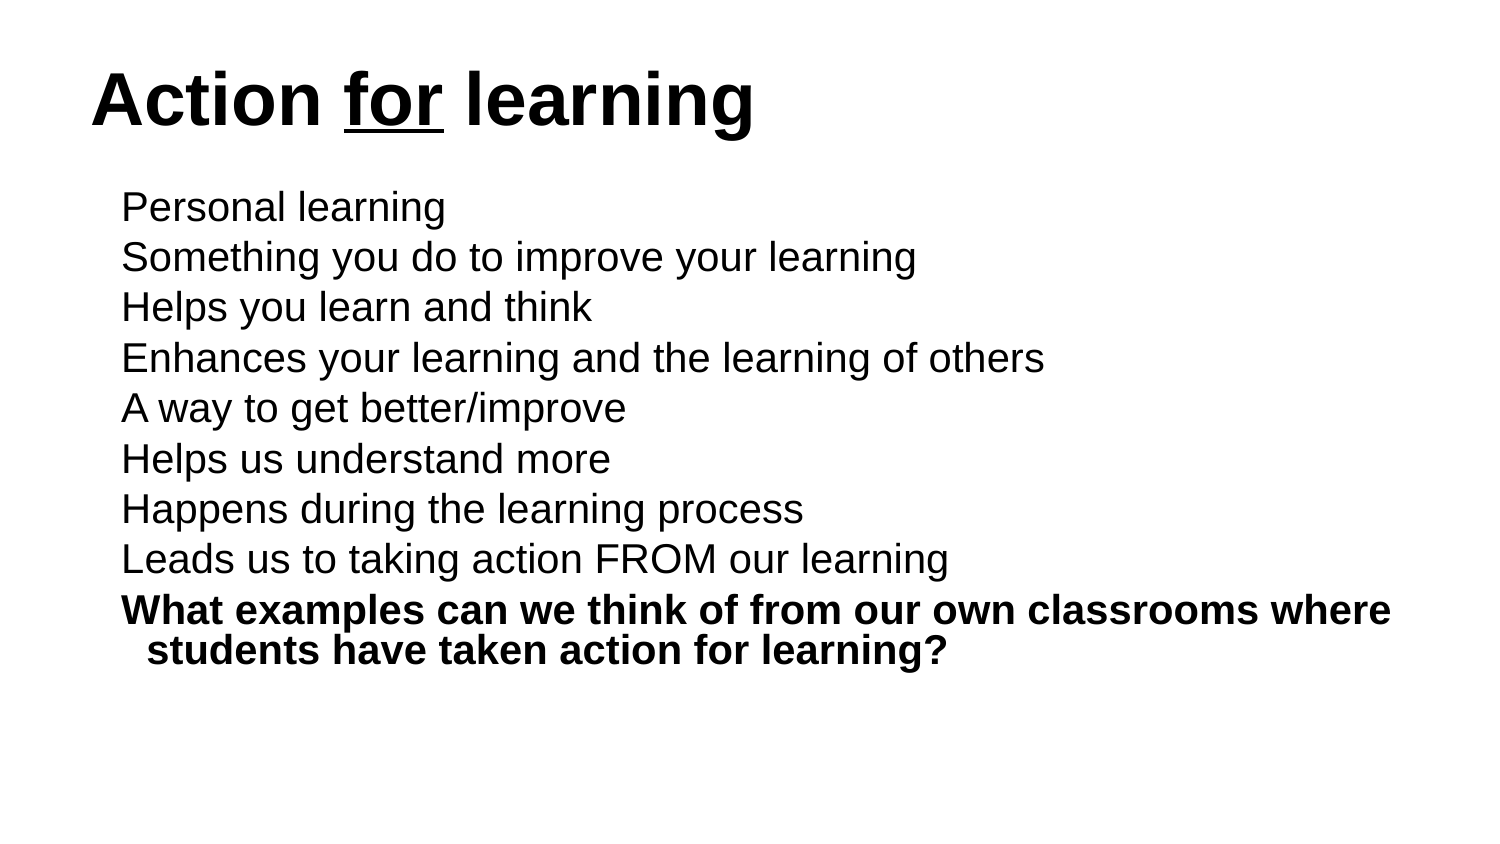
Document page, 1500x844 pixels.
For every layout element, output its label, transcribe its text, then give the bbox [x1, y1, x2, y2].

list Personal learning Something you do to improve your learning Helps you learn and think Enhances your learning and the learning of others A way to get better/improve Helps us understand more Happens during the learning process Leads us to taking action FROM our learning What examples can we think of from our own classrooms where students have taken action for learning? [75, 174, 1425, 800]
title Action for learning [75, 33, 1425, 156]
